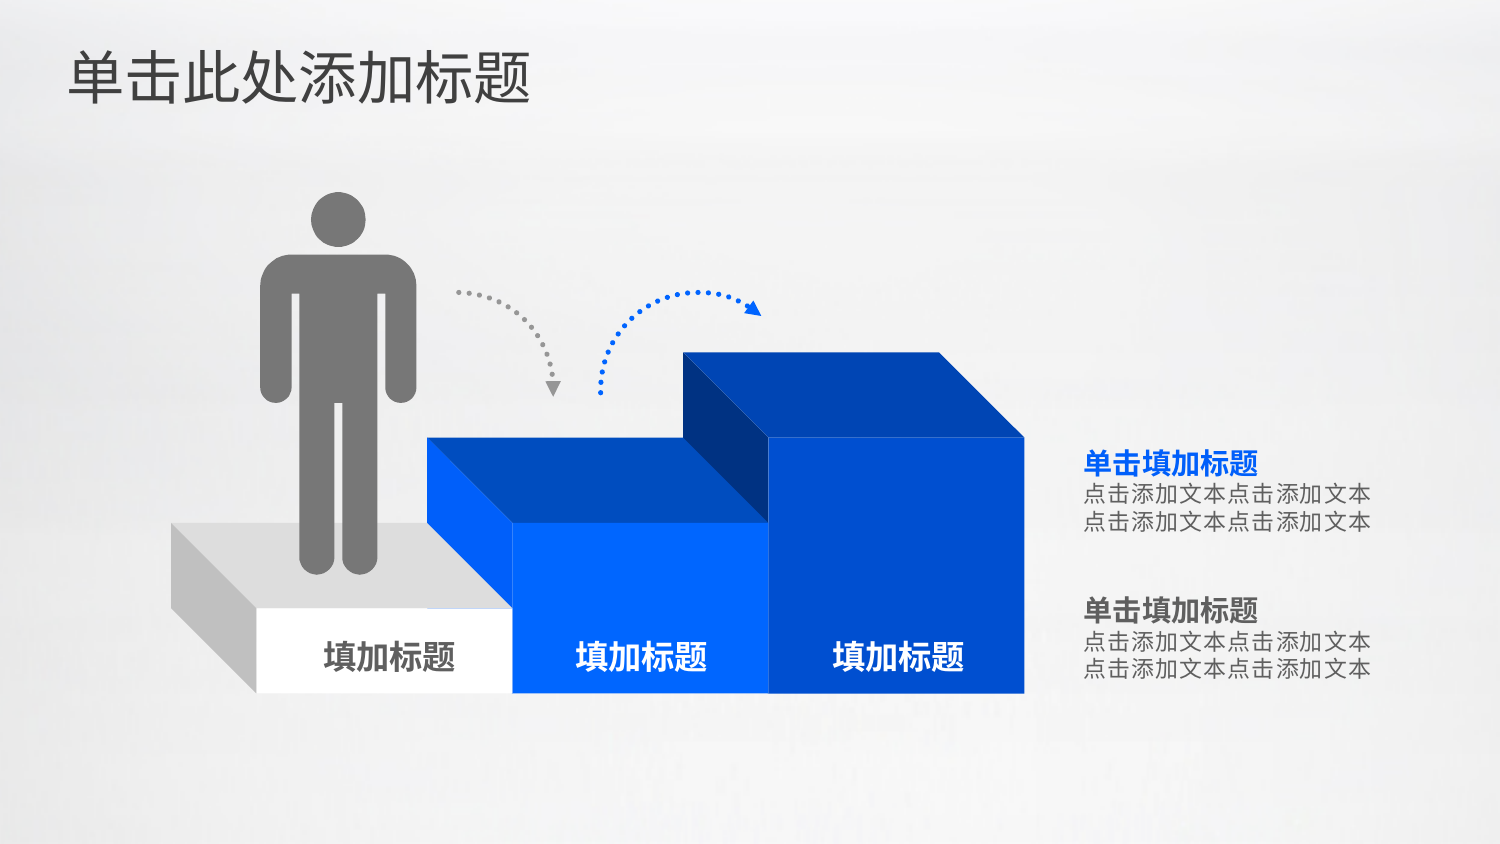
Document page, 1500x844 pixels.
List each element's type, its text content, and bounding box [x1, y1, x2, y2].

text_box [682, 352, 1025, 694]
picture [0, 0, 1500, 844]
text_box 单击填加标题 点击添加文本点击添加文本 点击添加文本点击添加文本 [1068, 584, 1400, 690]
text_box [170, 522, 513, 694]
text_box 单击此处添加标题 [51, 33, 597, 127]
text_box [259, 191, 417, 575]
text_box 单击填加标题 点击添加文本点击添加文本 点击添加文本点击添加文本 [1068, 437, 1400, 543]
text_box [426, 437, 769, 694]
text_box [456, 292, 560, 397]
text_box [600, 292, 762, 393]
